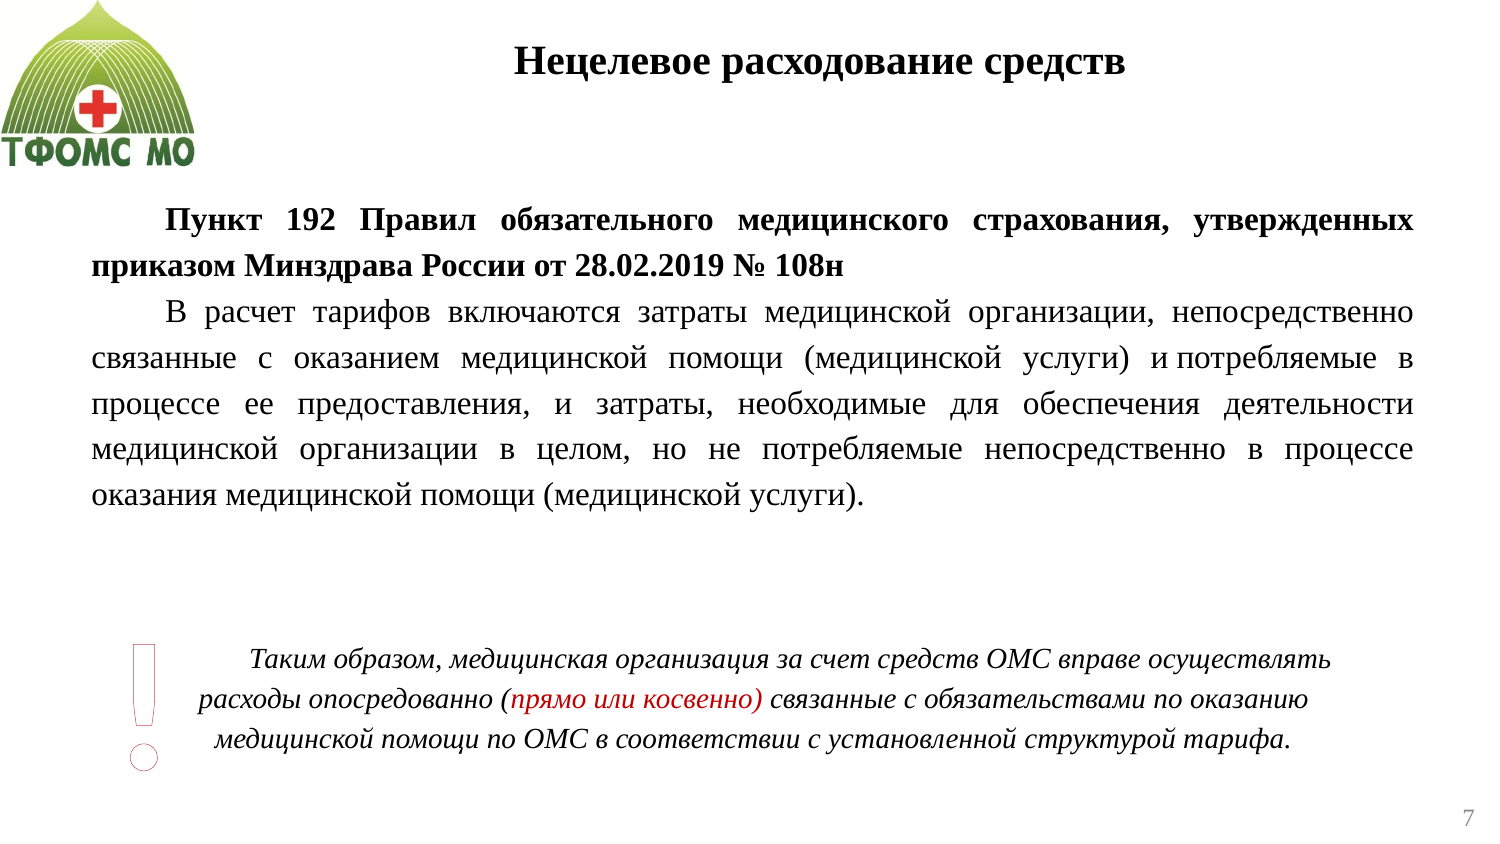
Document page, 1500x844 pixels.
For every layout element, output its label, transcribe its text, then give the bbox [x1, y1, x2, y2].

slide_number 7 [1139, 793, 1490, 839]
picture [0, 0, 196, 167]
text_box Пункт 192 Правил обязательного медицинского страхования, утвержденных приказом Минздрава России от 28.02.2019 № 108н В расчет тарифов включаются затраты медицинской организации, непосредственно связанные с оказанием медицинской помощи (медицинской услуги) и потребляемые в процессе ее предоставления, и затраты, необходимые для обеспечения деятельности медицинской организации в целом, но не потребляемые непосредственно в процессе оказания медицинской помощи (медицинской услуги). [76, 183, 1431, 520]
text_box Нецелевое расходование средств [264, 25, 1376, 90]
text_box Таким образом, медицинская организация за счет средств ОМС вправе осуществлять расходы опосредованно (прямо или косвенно) связанные с обязательствами по оказанию медицинской помощи по ОМС в соответствии с установленной структурой тарифа. [200, 626, 1357, 762]
text_box ! [88, 578, 200, 814]
